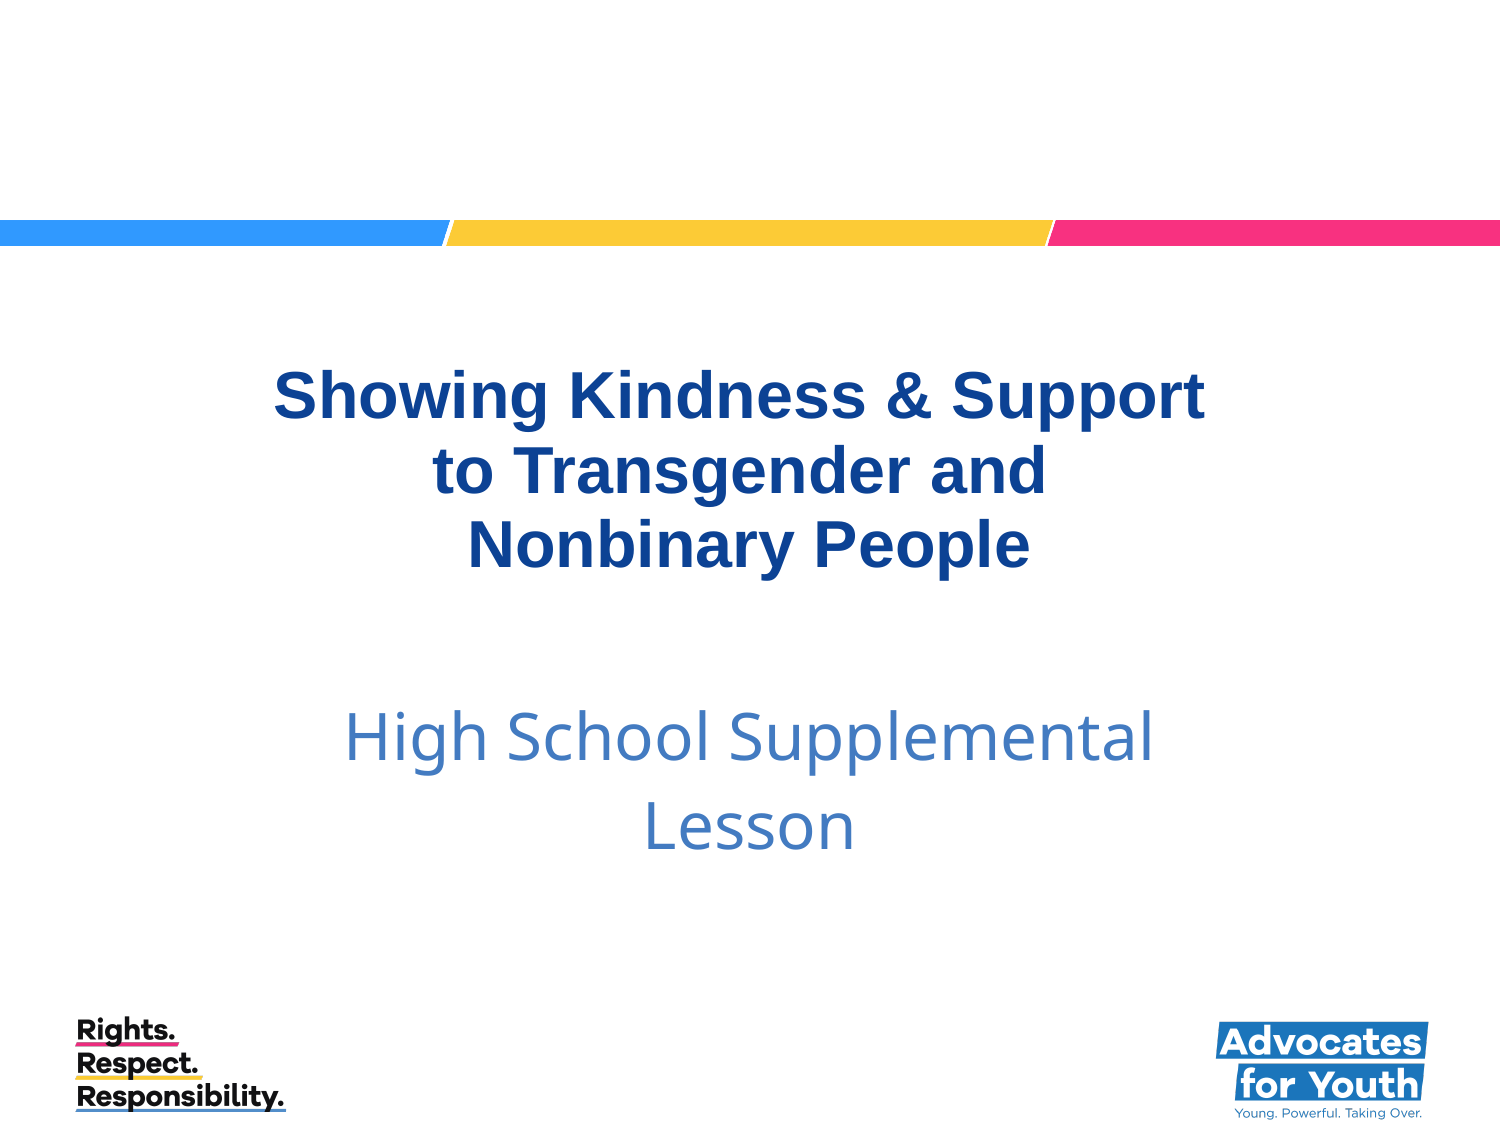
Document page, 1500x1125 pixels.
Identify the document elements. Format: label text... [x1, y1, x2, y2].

picture [0, 207, 1500, 258]
title Showing Kindness & Support to Transgender and Nonbinary People [112, 349, 1388, 591]
subtitle High School Supplemental Lesson [225, 683, 1275, 879]
